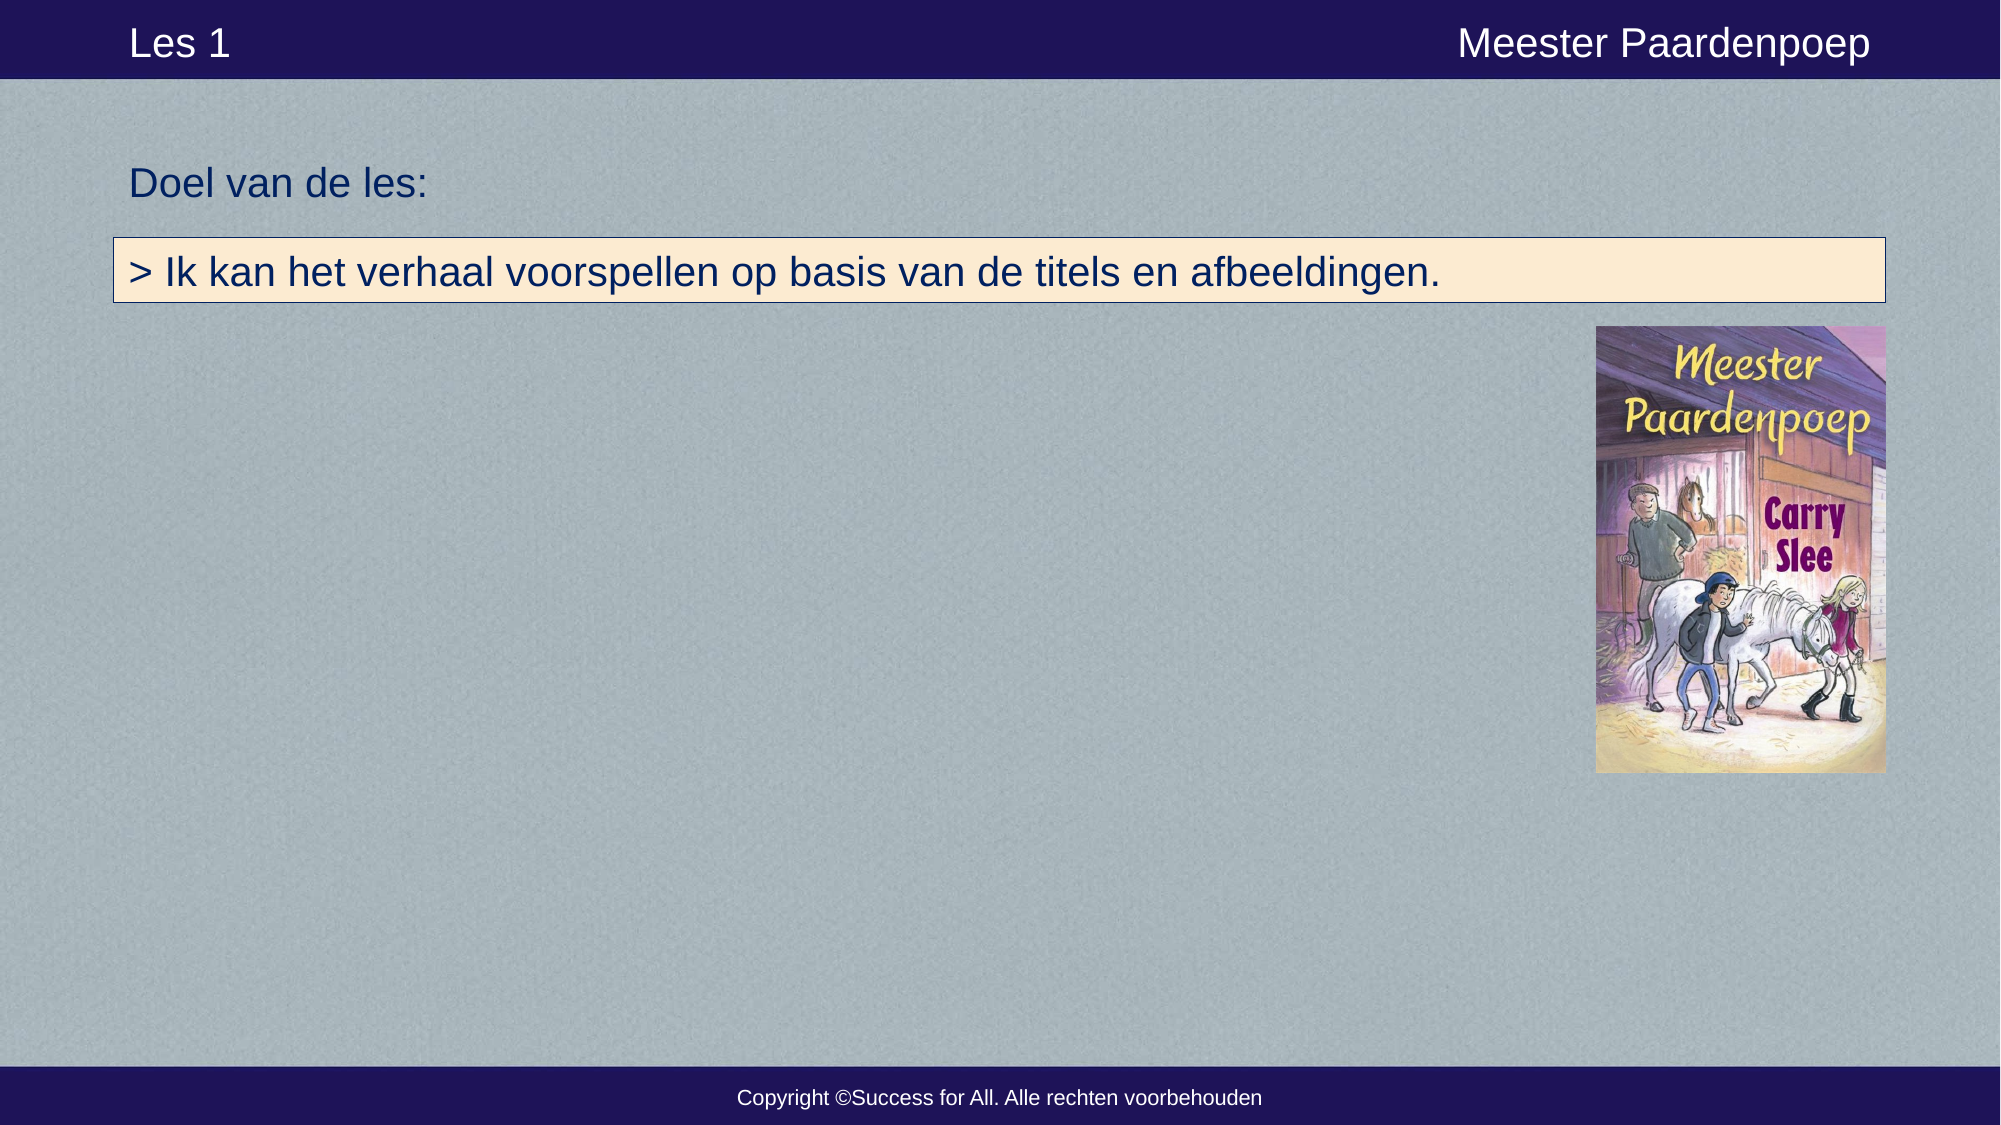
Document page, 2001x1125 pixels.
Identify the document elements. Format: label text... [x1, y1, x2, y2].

text_box > Ik kan het verhaal voorspellen op basis van de titels en afbeeldingen. [113, 237, 1886, 303]
text_box Les 1 [114, 8, 354, 73]
text_box Meester Paardenpoep [999, 8, 1886, 73]
text_box Doel van de les: [113, 148, 1635, 214]
picture [0, 0, 2001, 1125]
text_box Copyright ©Success for All. Alle rechten voorbehouden [0, 1076, 2000, 1125]
